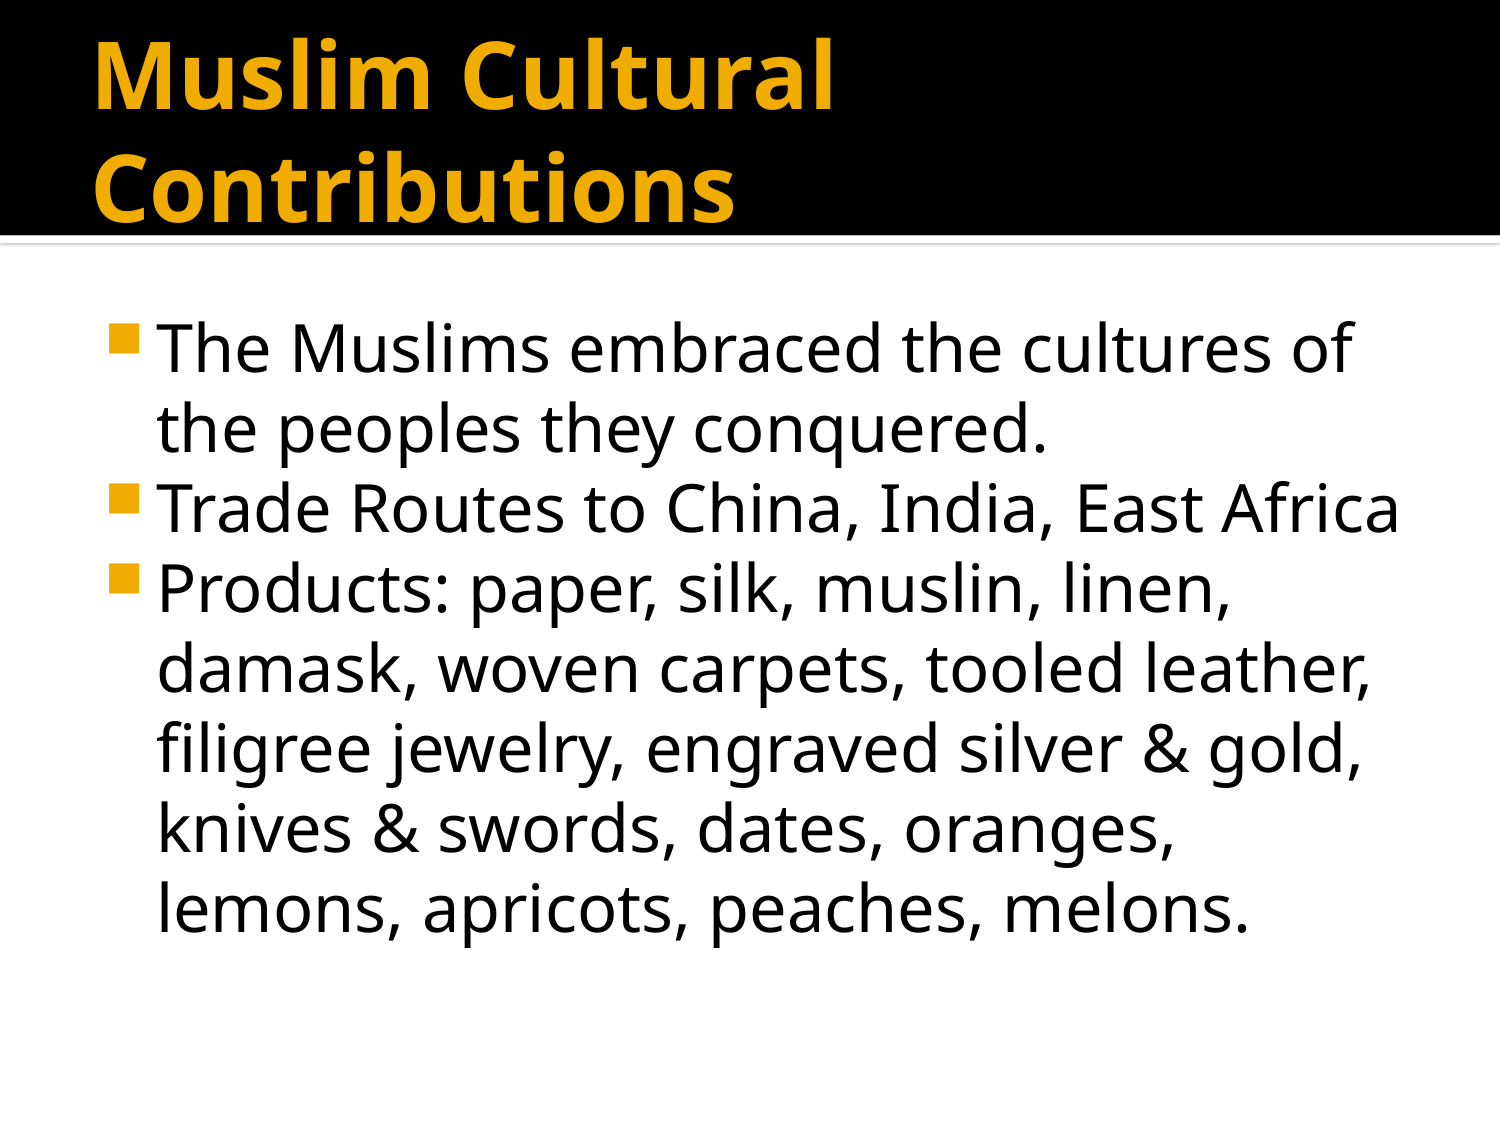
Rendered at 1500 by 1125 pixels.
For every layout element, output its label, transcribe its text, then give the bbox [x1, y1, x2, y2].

title Muslim Cultural Contributions [75, 25, 1425, 231]
list The Muslims embraced the cultures of the peoples they conquered. Trade Routes to China, India, East Africa Products: paper, silk, muslin, linen, damask, woven carpets, tooled leather, filigree jewelry, engraved silver & gold, knives & swords, dates, oranges, lemons, apricots, peaches, melons. [75, 291, 1425, 1050]
